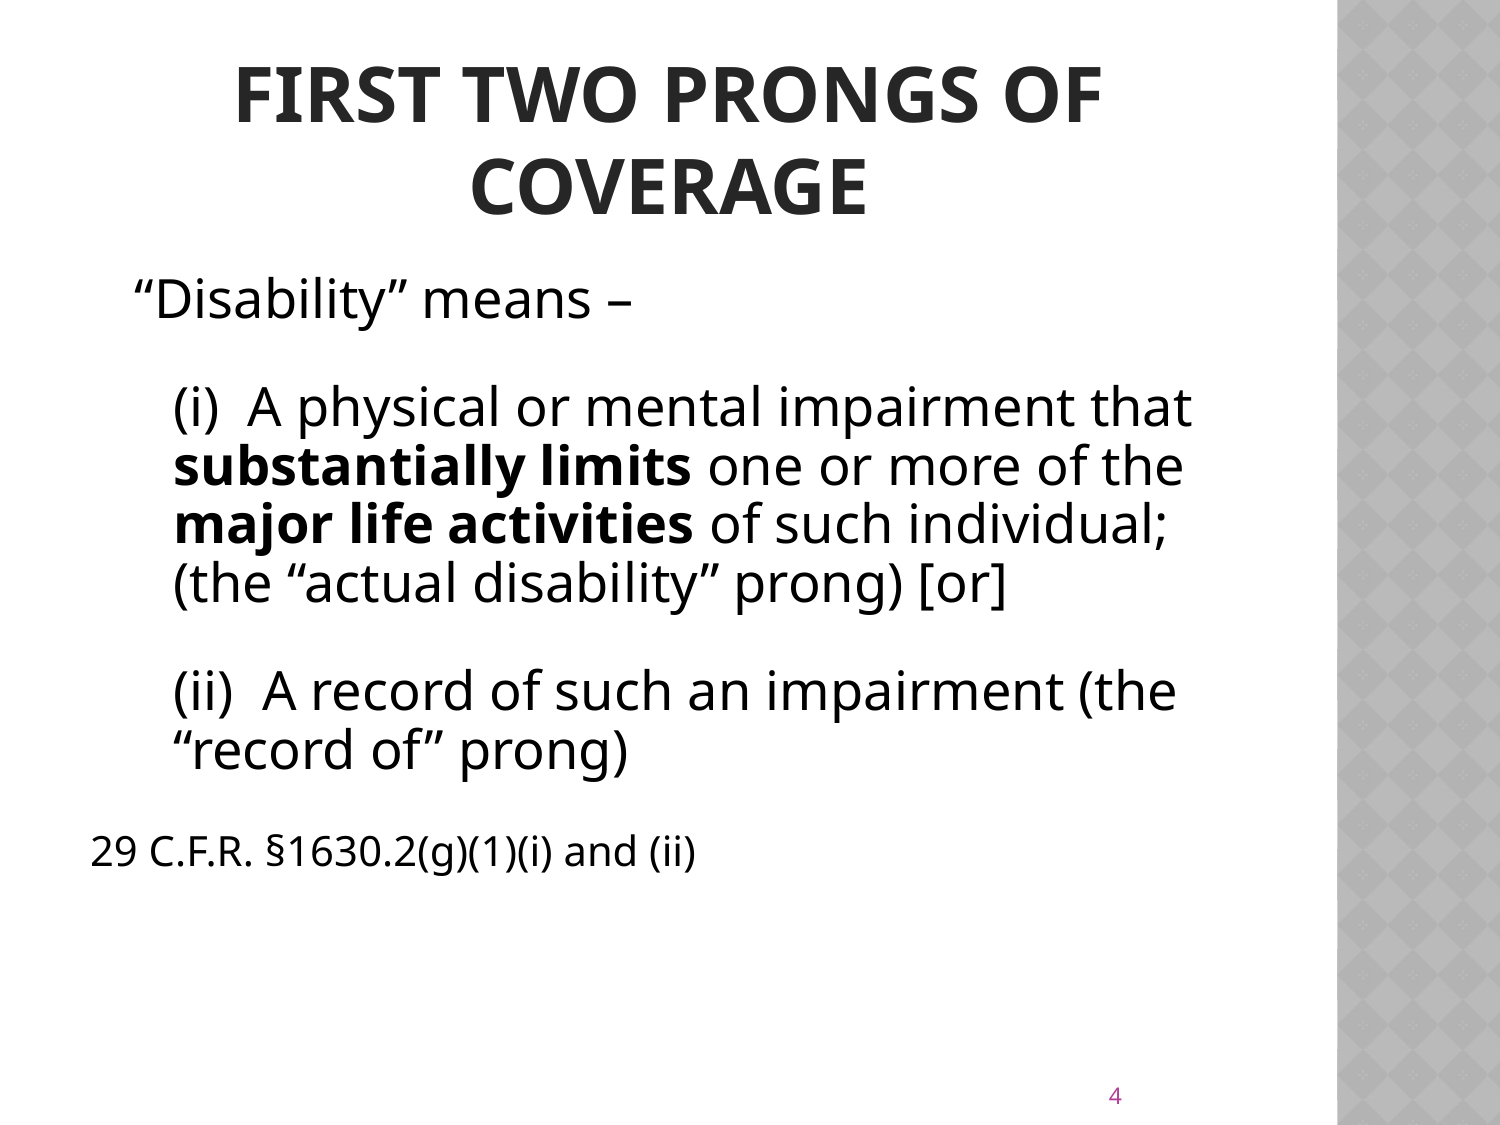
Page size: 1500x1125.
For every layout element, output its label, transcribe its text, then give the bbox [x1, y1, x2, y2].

list “Disability” means – (i) A physical or mental impairment that substantially limits one or more of the major life activities of such individual; (the “actual disability” prong) [or] (ii) A record of such an impairment (the “record of” prong) 29 C.F.R. §1630.2(g)(1)(i) and (ii) [74, 263, 1263, 1060]
title First two prongs of coverage [74, 43, 1263, 230]
slide_number 4 [1025, 1075, 1123, 1113]
